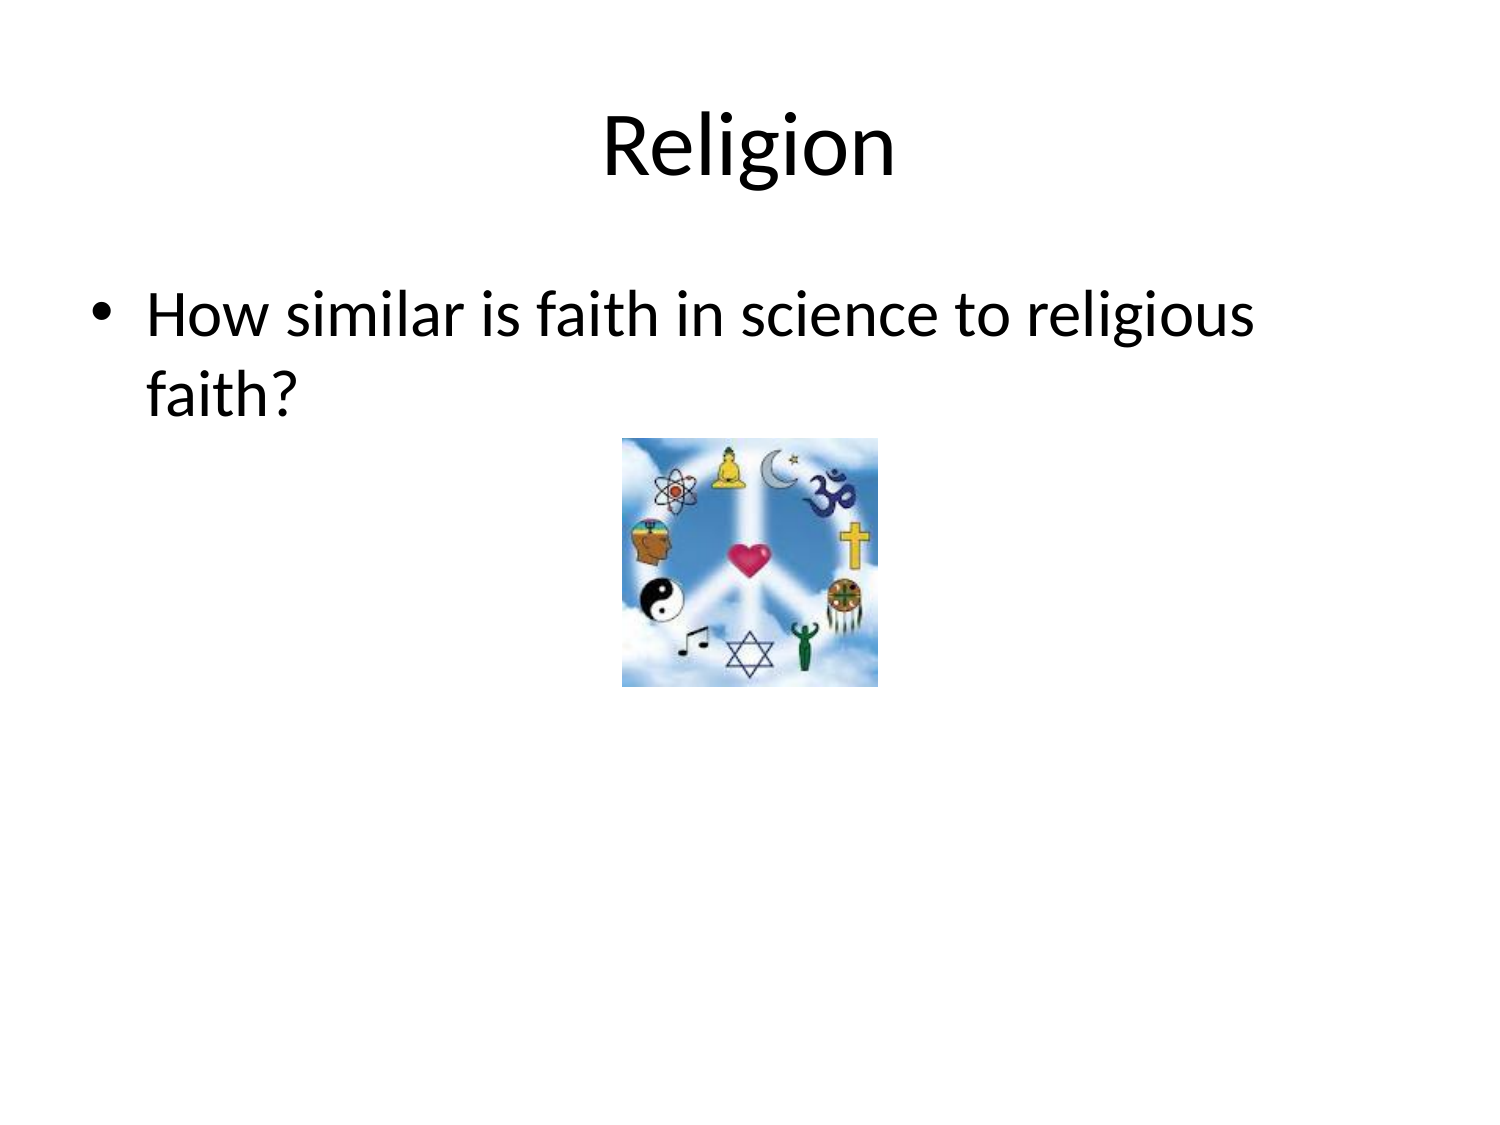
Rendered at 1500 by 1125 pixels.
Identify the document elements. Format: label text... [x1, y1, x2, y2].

list How similar is faith in science to religious faith? [75, 262, 1425, 1005]
picture [622, 437, 878, 687]
title Religion [75, 45, 1425, 233]
